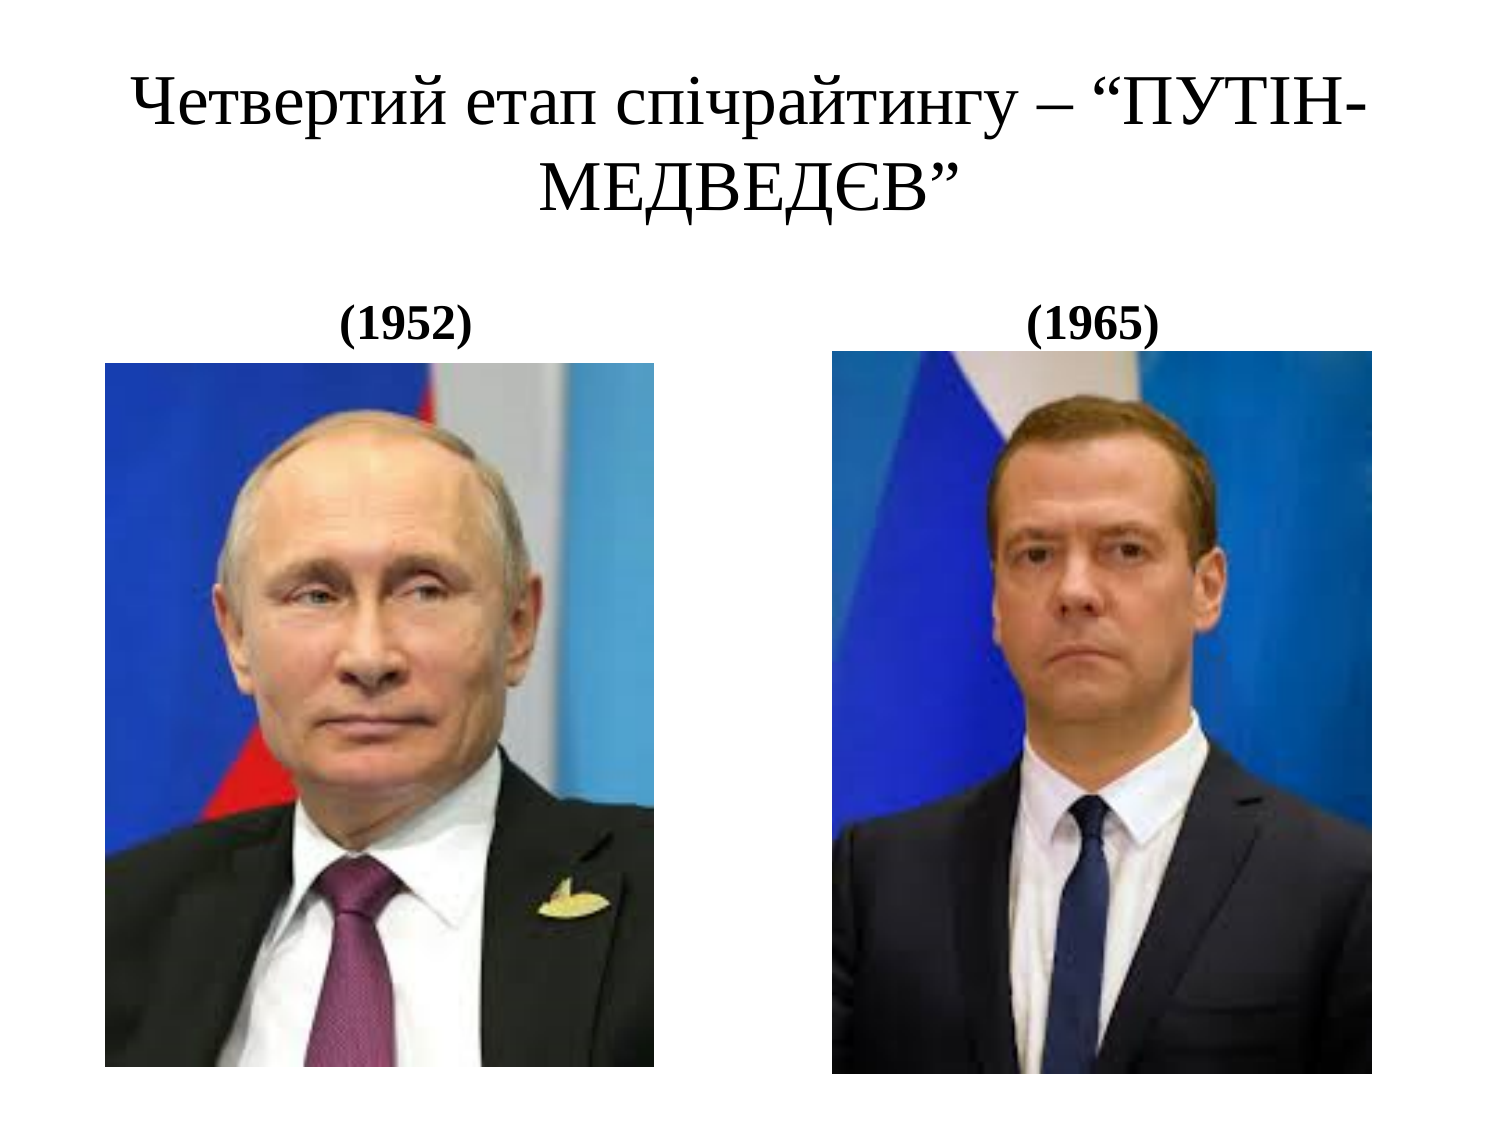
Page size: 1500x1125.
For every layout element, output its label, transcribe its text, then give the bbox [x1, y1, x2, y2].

title Четвертий етап спічрайтингу – “ПУТІН-МЕДВЕДЄВ” [75, 45, 1425, 233]
list (1952) [75, 251, 738, 357]
list (1965) [761, 251, 1425, 357]
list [831, 351, 1372, 1075]
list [105, 362, 654, 1067]
